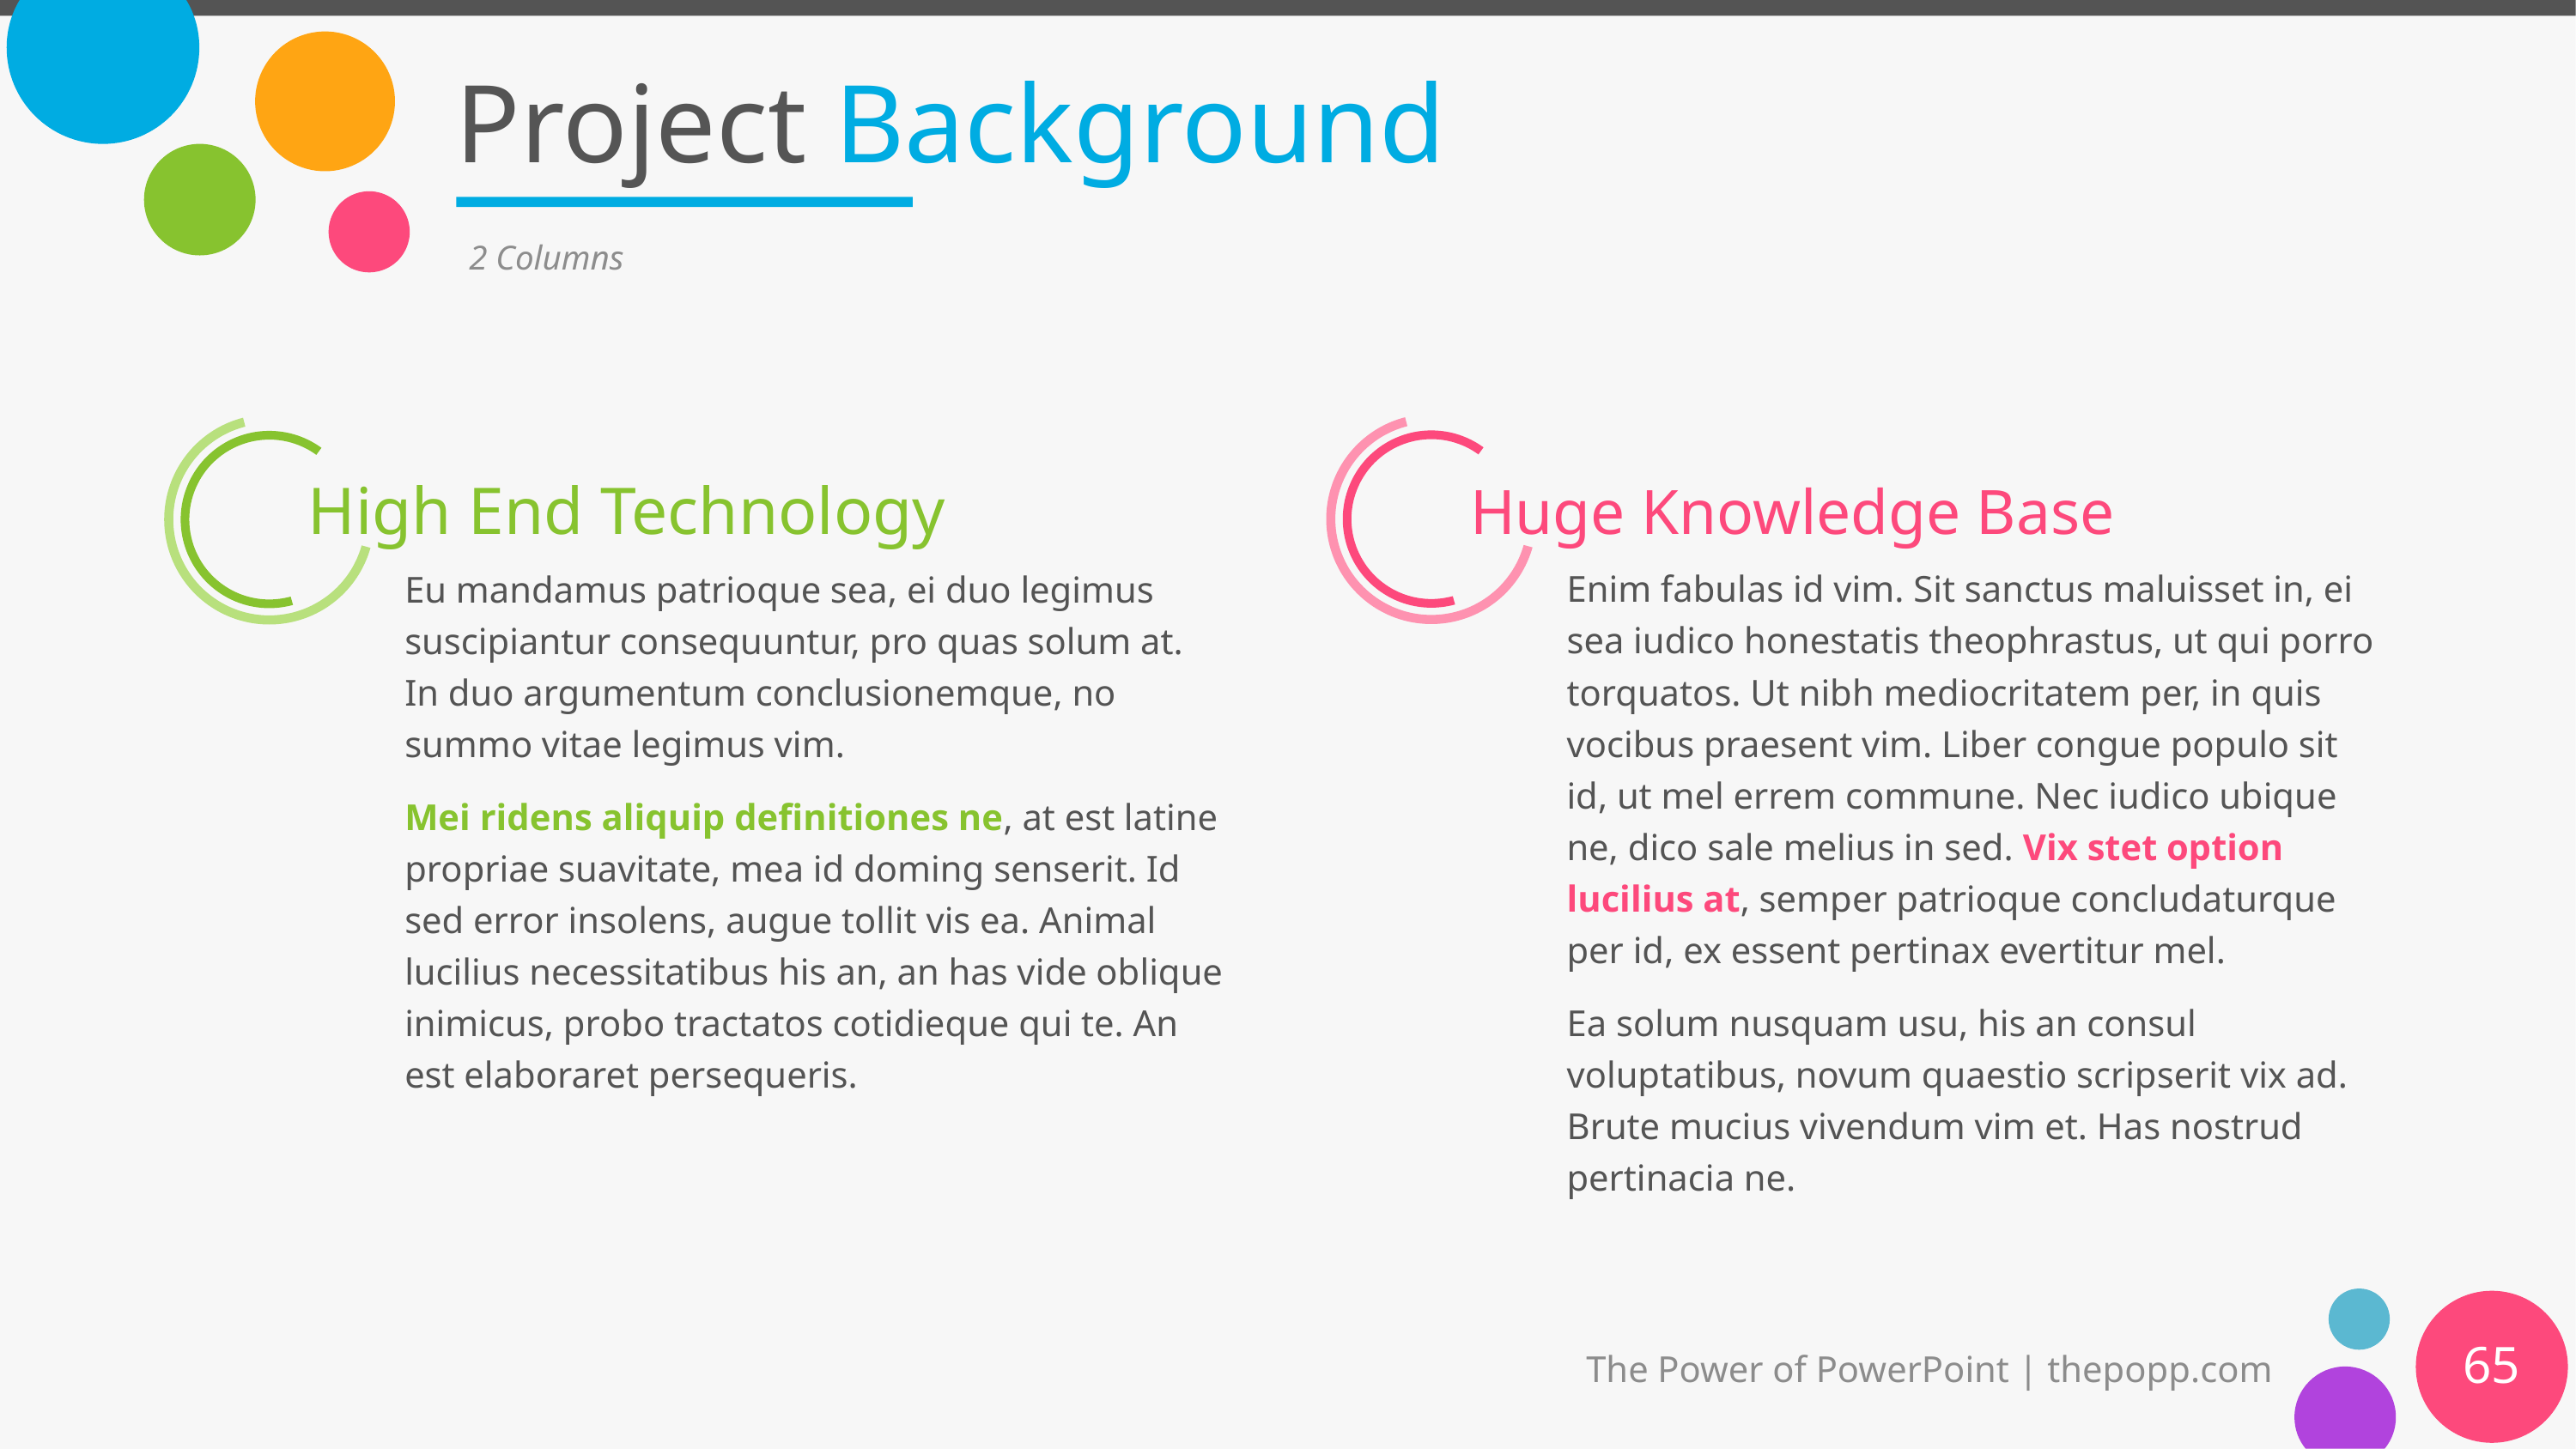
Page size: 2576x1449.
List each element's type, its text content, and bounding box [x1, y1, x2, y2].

list Enim fabulas id vim. Sit sanctus maluisset in, ei sea iudico honestatis theophrastus, ut qui porro torquatos. Ut nibh mediocritatem per, in quis vocibus praesent vim. Liber congue populo sit id, ut mel errem commune. Nec iudico ubique ne, dico sale melius in sed. Vix stet option lucilius at, semper patrioque concludaturque per id, ex essent pertinax evertitur mel. Ea solum nusquam usu, his an consul voluptatibus, novum quaestio scripserit vix ad. Brute mucius vivendum vim et. Has nostrud pertinacia ne. [1543, 546, 2410, 1213]
footer The Power of PowerPoint | thepopp.com [1479, 1332, 2296, 1410]
title Project Background [433, 34, 2454, 204]
list Eu mandamus patrioque sea, ei duo legimus suscipiantur consequuntur, pro quas solum at. In duo argumentum conclusionemque, no summo vitae legimus vim. Mei ridens aliquip definitiones ne, at est latine propriae suavitate, mea id doming senserit. Id sed error insolens, augue tollit vis ea. Animal lucilius necessitatibus his an, an has vide oblique inimicus, probo tractatos cotidieque qui te. An est elaboraret persequeris. [381, 547, 1248, 1213]
list Huge Knowledge Base [1447, 446, 2410, 559]
slide_number 65 [2415, 1328, 2568, 1406]
list 2 Columns [446, 217, 2465, 288]
list High End Technology [284, 447, 1248, 559]
